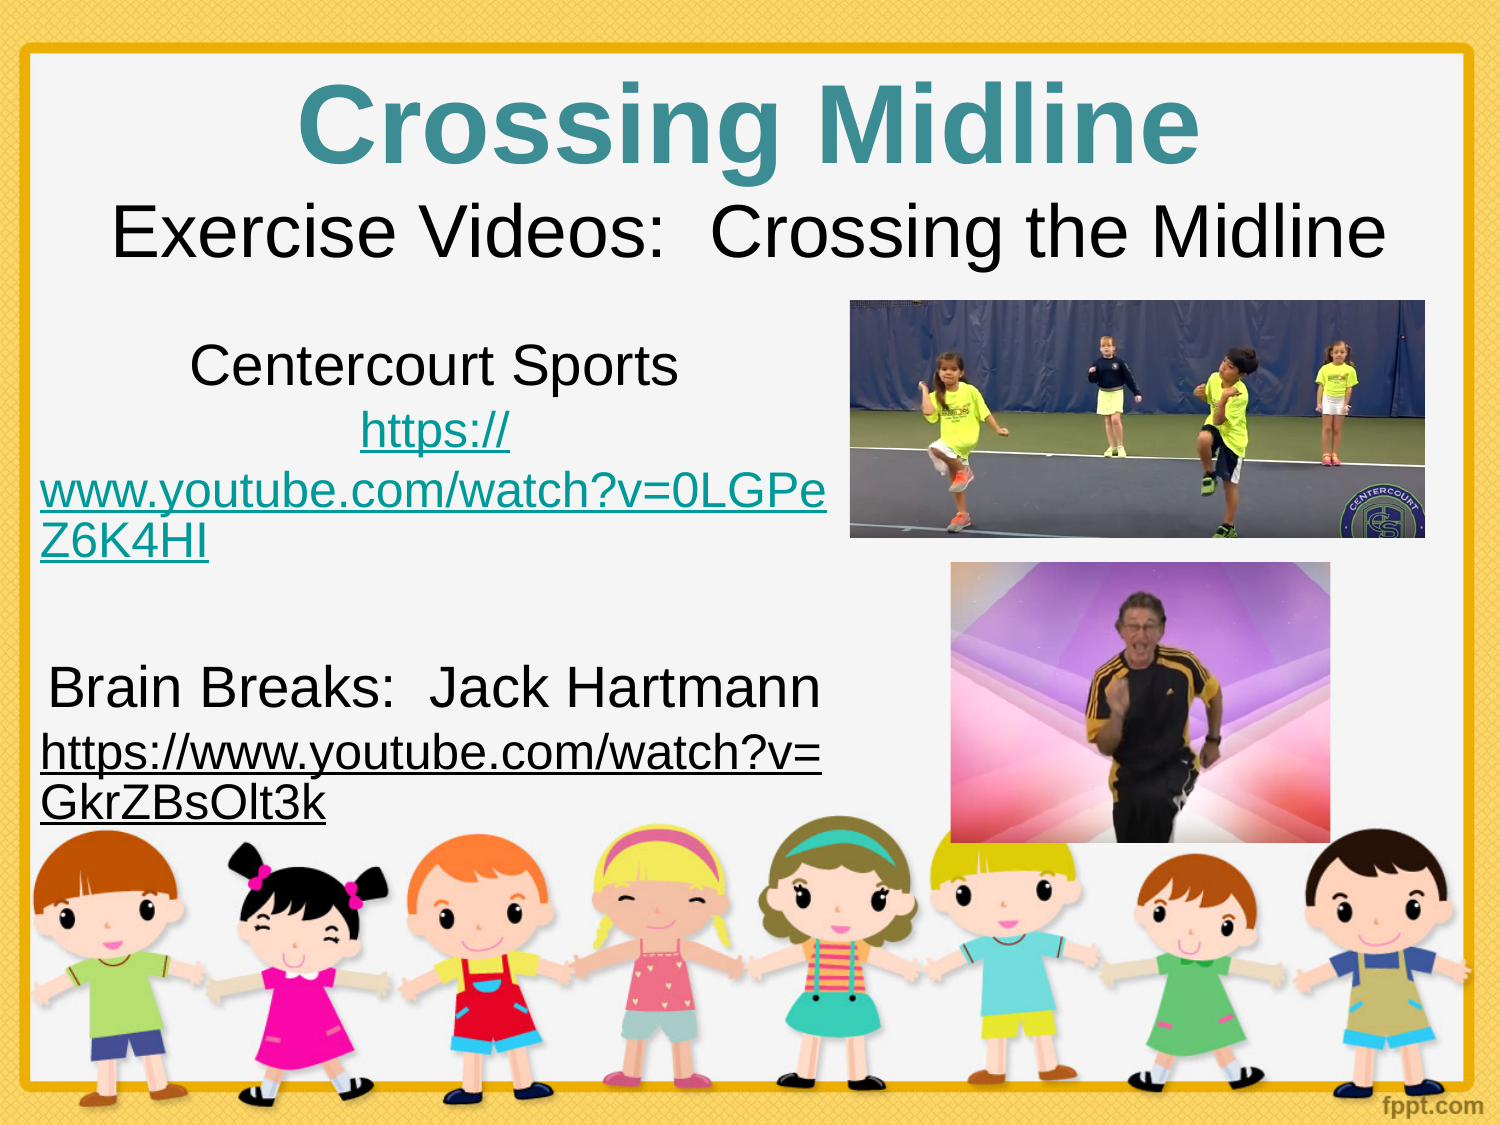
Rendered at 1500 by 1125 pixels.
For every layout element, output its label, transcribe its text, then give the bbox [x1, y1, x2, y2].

text_box Exercise Videos: Crossing the Midline [37, 174, 1463, 313]
title Crossing Midline [75, 24, 1425, 174]
list Centercourt Sports https://www.youtube.com/watch?v=0LGPeZ6K4HI Brain Breaks: Jack Hartmann https://www.youtube.com/watch?v=GkrZBsOlt3k [24, 320, 846, 1063]
picture [0, 0, 1500, 1125]
